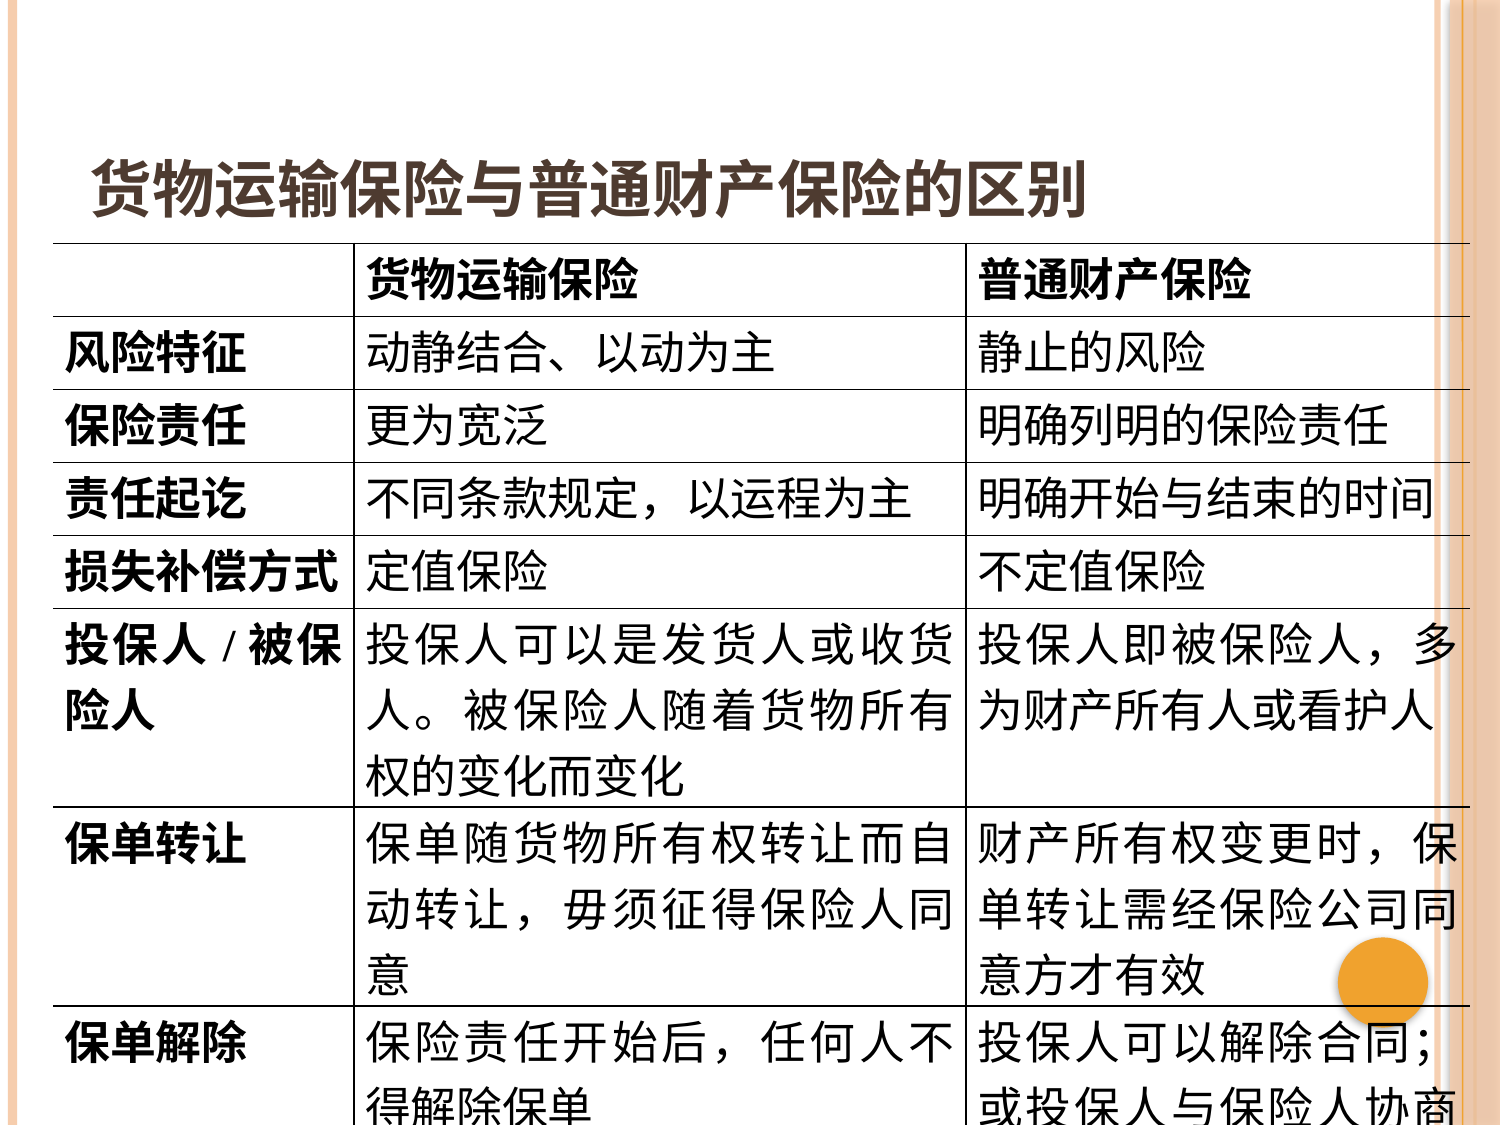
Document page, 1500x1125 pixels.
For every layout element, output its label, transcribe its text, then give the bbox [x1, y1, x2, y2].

table_cell 保单随货物所有权转让而自动转让，毋须征得保险人同意 [355, 808, 965, 1005]
table_cell 定值保险 [355, 536, 965, 608]
table_header 普通财产保险 [967, 244, 1470, 316]
table_cell 风险特征 [53, 317, 353, 389]
table_cell 投保人可以解除合同；或投保人与保险人协商之后解除 [967, 1007, 1470, 1125]
table_cell 财产所有权变更时，保单转让需经保险公司同意方才有效 [967, 808, 1470, 1005]
table_cell 投保人/被保险人 [53, 609, 353, 806]
table_cell 投保人即被保险人，多为财产所有人或看护人 [967, 609, 1470, 806]
title 货物运输保险与普通财产保险的区别 [75, 45, 1300, 233]
table_header 货物运输保险 [355, 244, 965, 316]
table_cell 不同条款规定，以运程为主 [355, 463, 965, 535]
table_cell 不定值保险 [967, 536, 1470, 608]
table_cell 损失补偿方式 [53, 536, 353, 608]
table_cell 保险责任开始后，任何人不得解除保单 [355, 1007, 965, 1125]
table_cell 动静结合、以动为主 [355, 317, 965, 389]
table_header [53, 244, 353, 316]
table_cell 保单转让 [53, 808, 353, 1005]
table_cell 投保人可以是发货人或收货人。被保险人随着货物所有权的变化而变化 [355, 609, 965, 806]
table_cell 责任起讫 [53, 463, 353, 535]
table_cell 明确列明的保险责任 [967, 390, 1470, 462]
table_cell 更为宽泛 [355, 390, 965, 462]
table_cell 明确开始与结束的时间 [967, 463, 1470, 535]
table_cell 静止的风险 [967, 317, 1470, 389]
table_cell 保险责任 [53, 390, 353, 462]
table_cell 保单解除 [53, 1007, 353, 1125]
